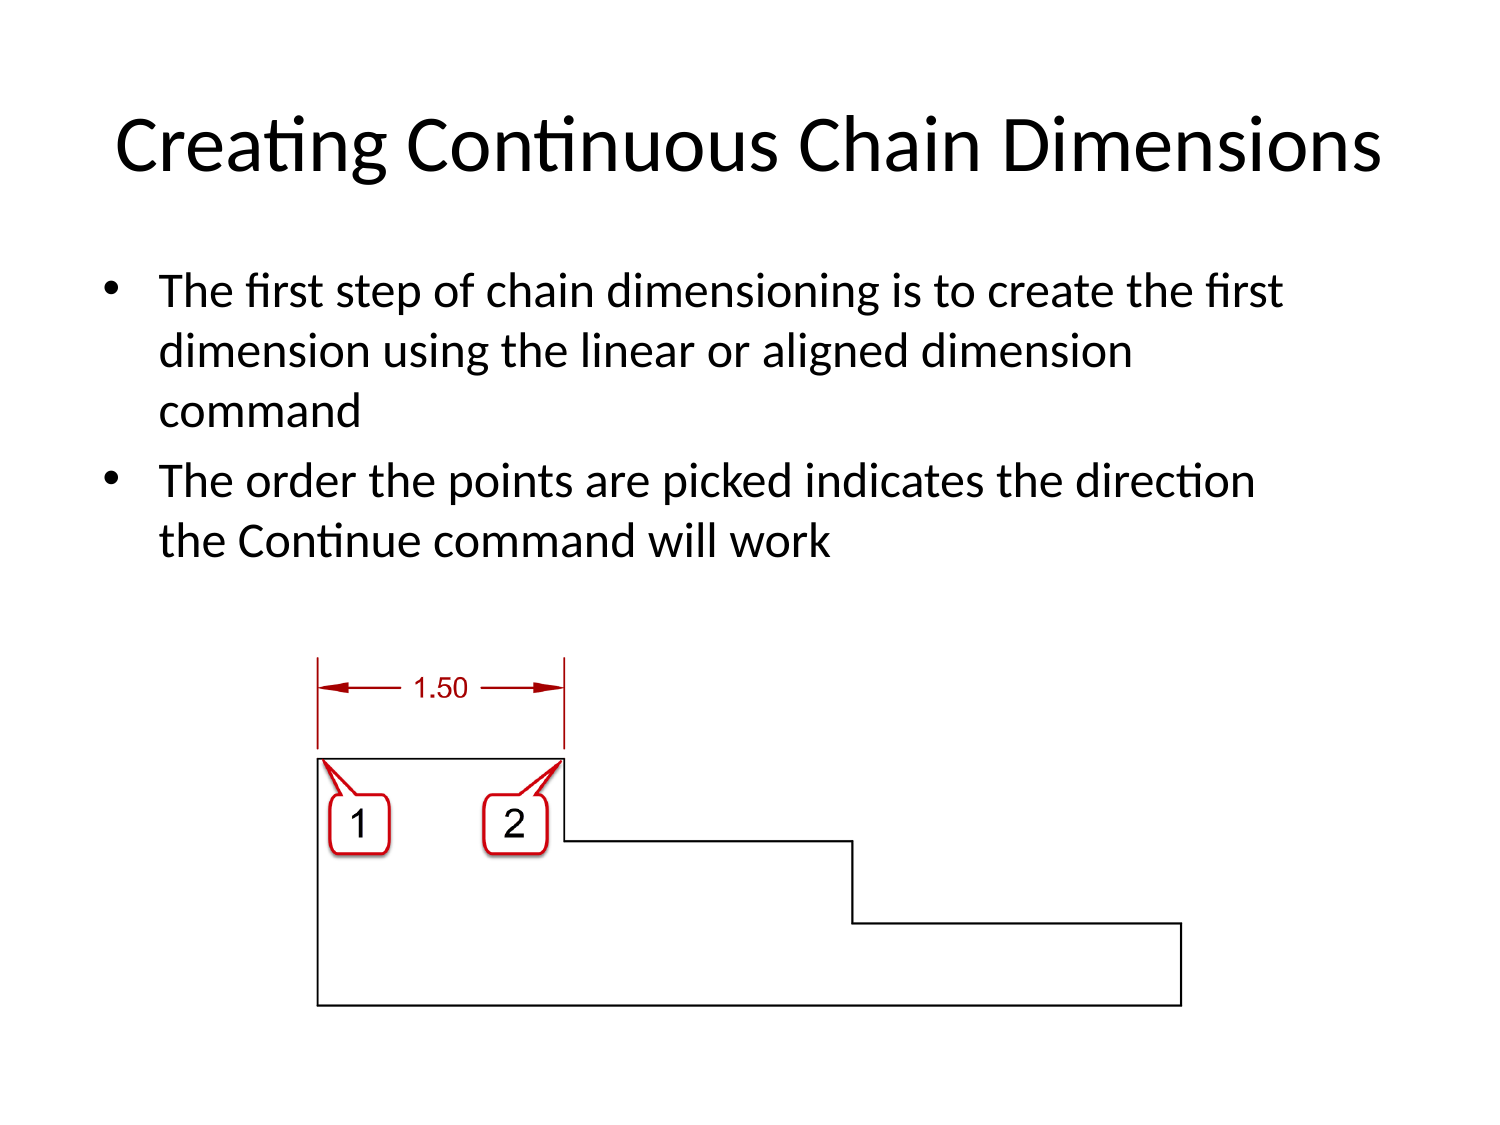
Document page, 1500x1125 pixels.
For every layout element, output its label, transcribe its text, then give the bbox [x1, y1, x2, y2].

title Creating Continuous Chain Dimensions [75, 45, 1425, 233]
picture [307, 649, 1193, 1016]
list The first step of chain dimensioning is to create the first dimension using the linear or aligned dimension command The order the points are picked indicates the direction the Continue command will work [87, 249, 1313, 1075]
